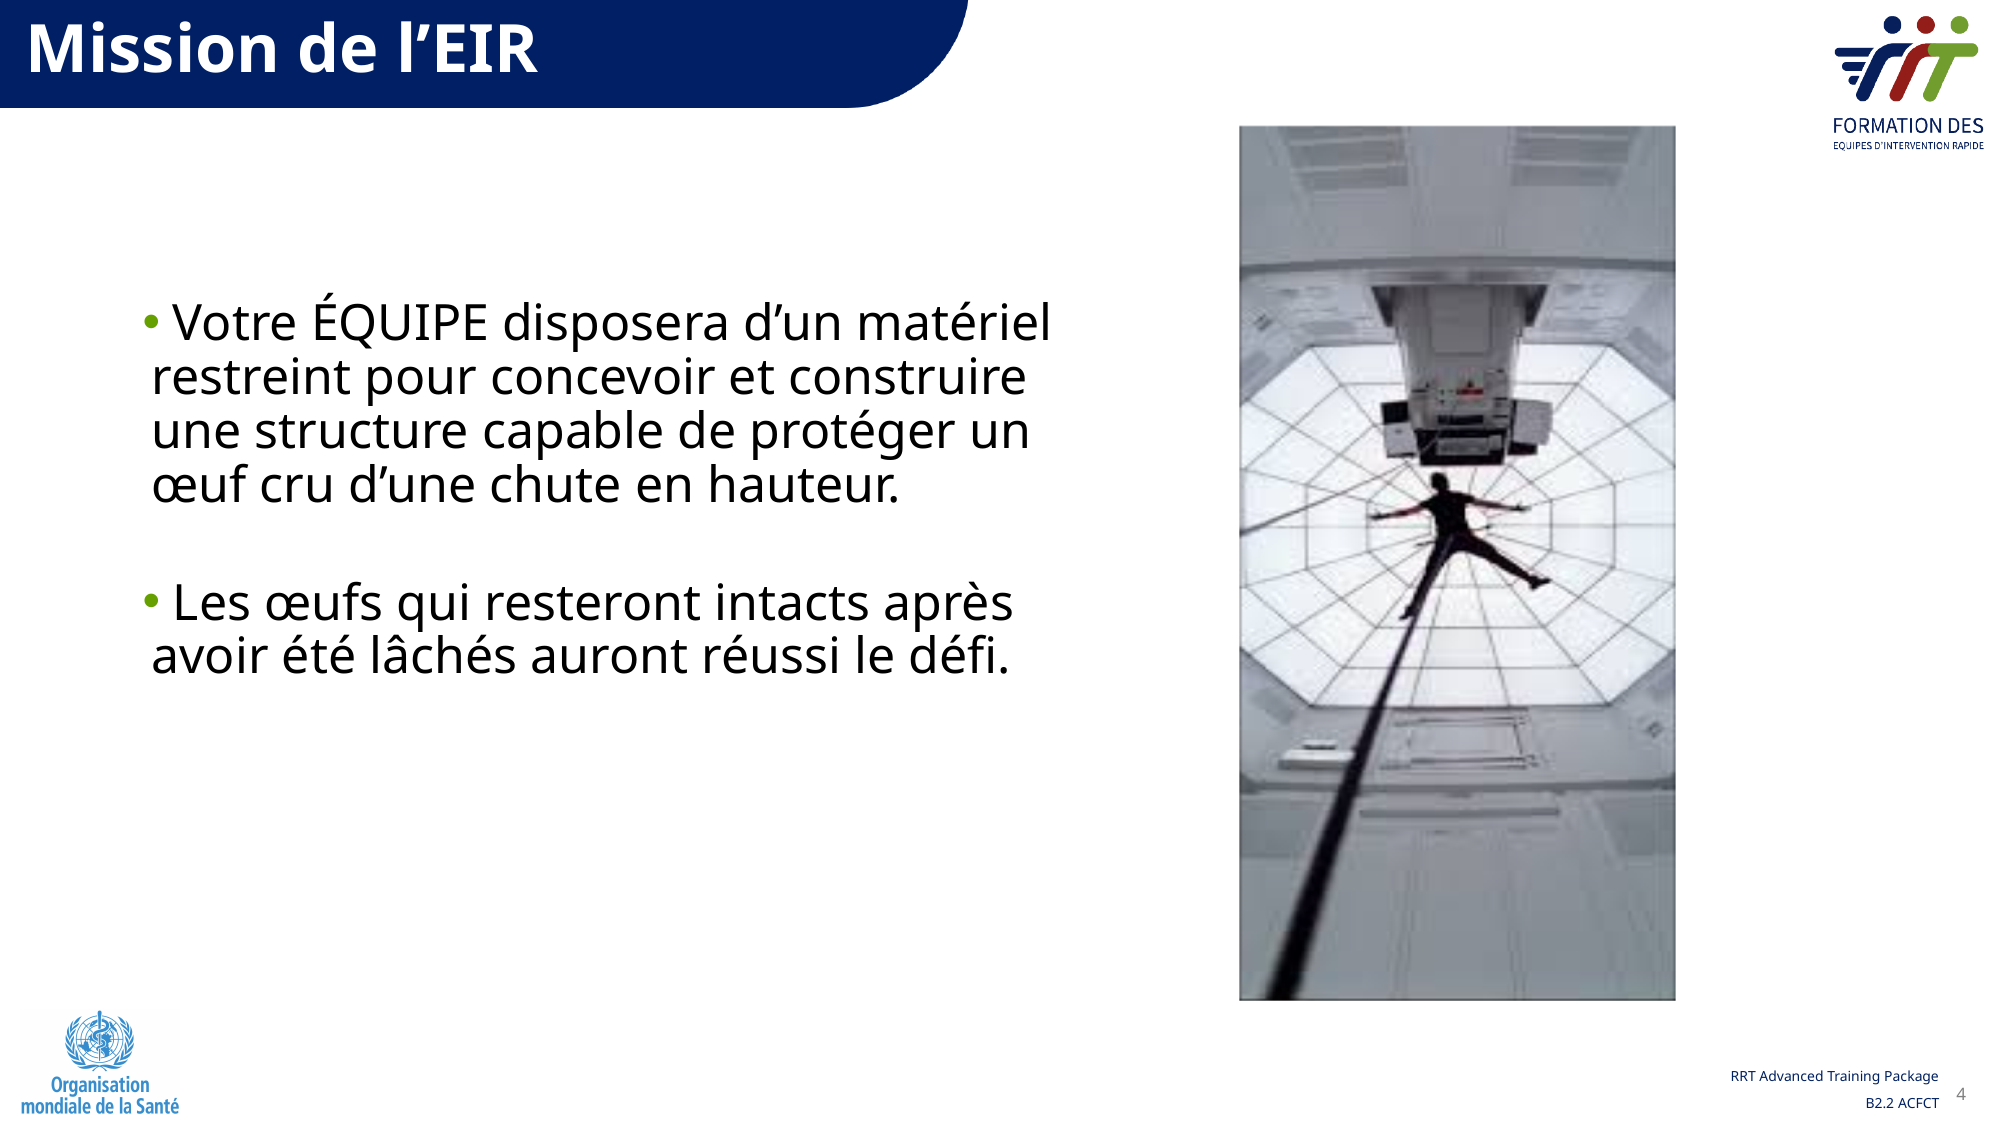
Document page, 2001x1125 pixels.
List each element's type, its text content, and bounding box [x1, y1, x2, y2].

list Votre ÉQUIPE disposera d’un matériel restreint pour concevoir et construire une structure capable de protéger un œuf cru d’une chute en hauteur. Les œufs qui resteront intacts après avoir été lâchés auront réussi le défi. [134, 289, 1089, 816]
picture [1019, 127, 1895, 1000]
picture [20, 1009, 180, 1115]
title Mission de l’EIR [17, 0, 972, 105]
picture [0, 0, 969, 108]
picture [1833, 15, 1984, 151]
